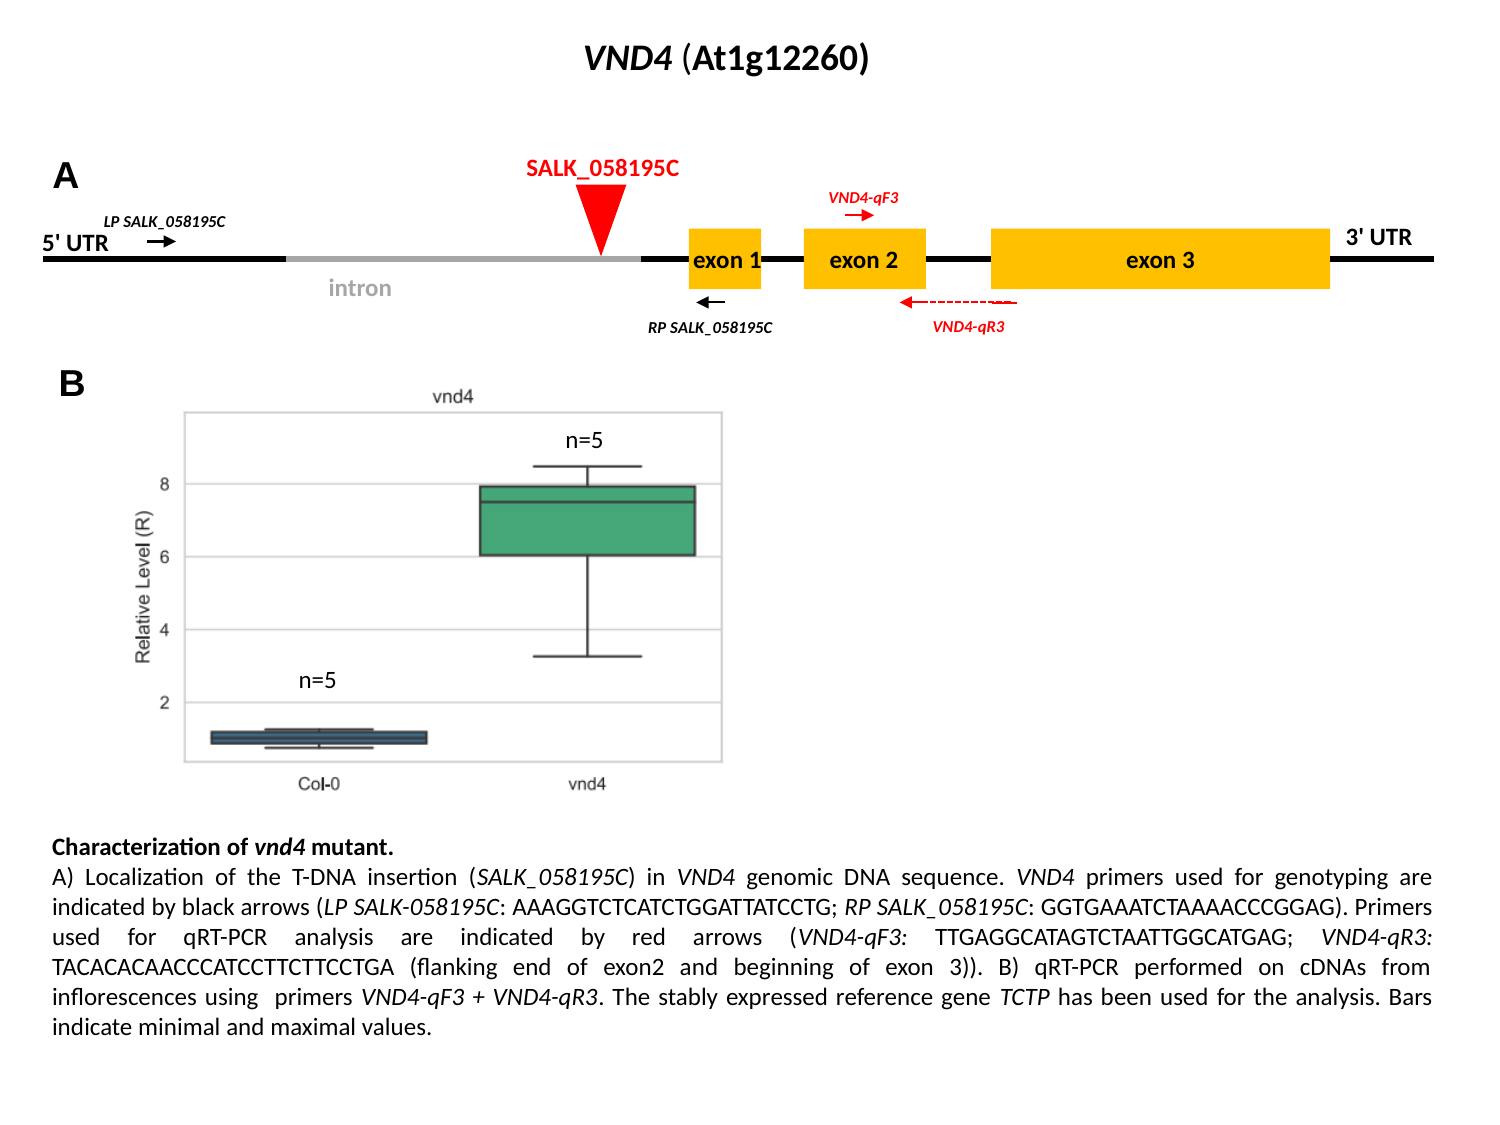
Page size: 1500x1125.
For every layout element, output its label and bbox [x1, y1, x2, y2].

text_box [26, 25, 1448, 1051]
